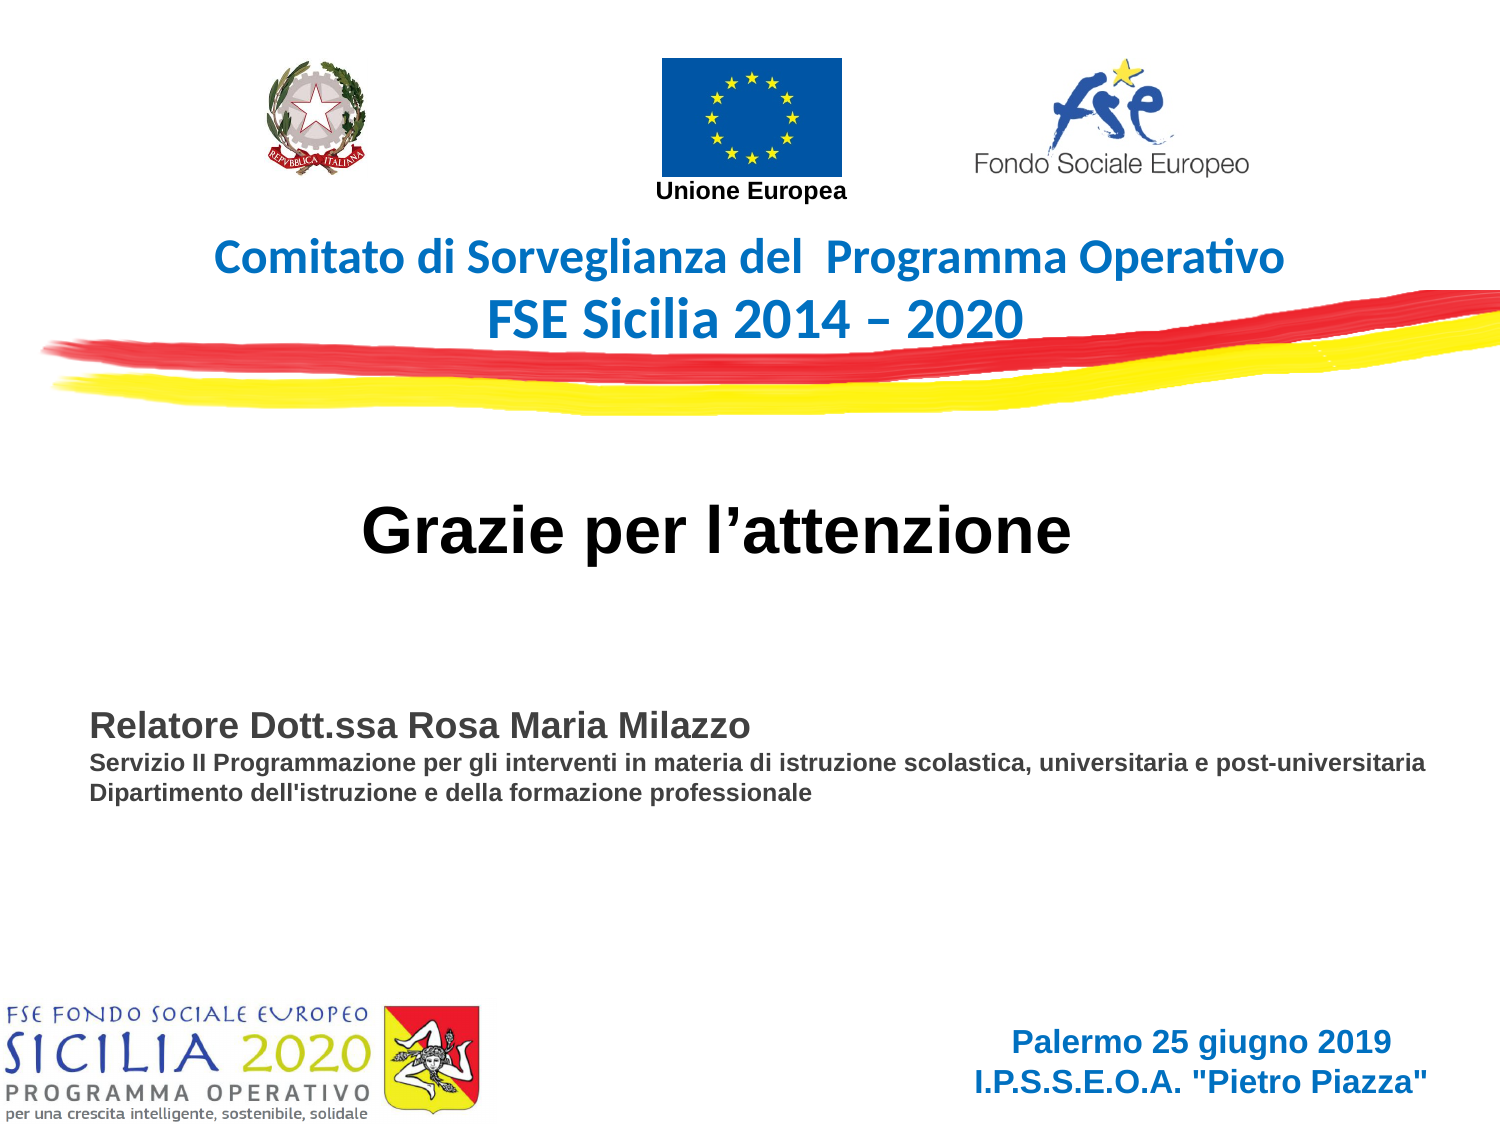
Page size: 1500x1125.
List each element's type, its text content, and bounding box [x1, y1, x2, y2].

picture [0, 998, 497, 1124]
picture [229, 54, 1261, 231]
text_box Relatore Dott.ssa Rosa Maria Milazzo Servizio II Programmazione per gli interventi in materia di istruzione scolastica, universitaria e post-universitaria Dipartimento dell'istruzione e della formazione professionale [74, 693, 1451, 814]
text_box Grazie per l’attenzione [265, 479, 1187, 575]
text_box Comitato di Sorveglianza del Programma Operativo FSE Sicilia 2014 – 2020 [41, 160, 1471, 289]
text_box Palermo 25 giugno 2019 I.P.S.S.E.O.A. "Pietro Piazza" [933, 1012, 1471, 1108]
picture [0, 290, 1500, 421]
